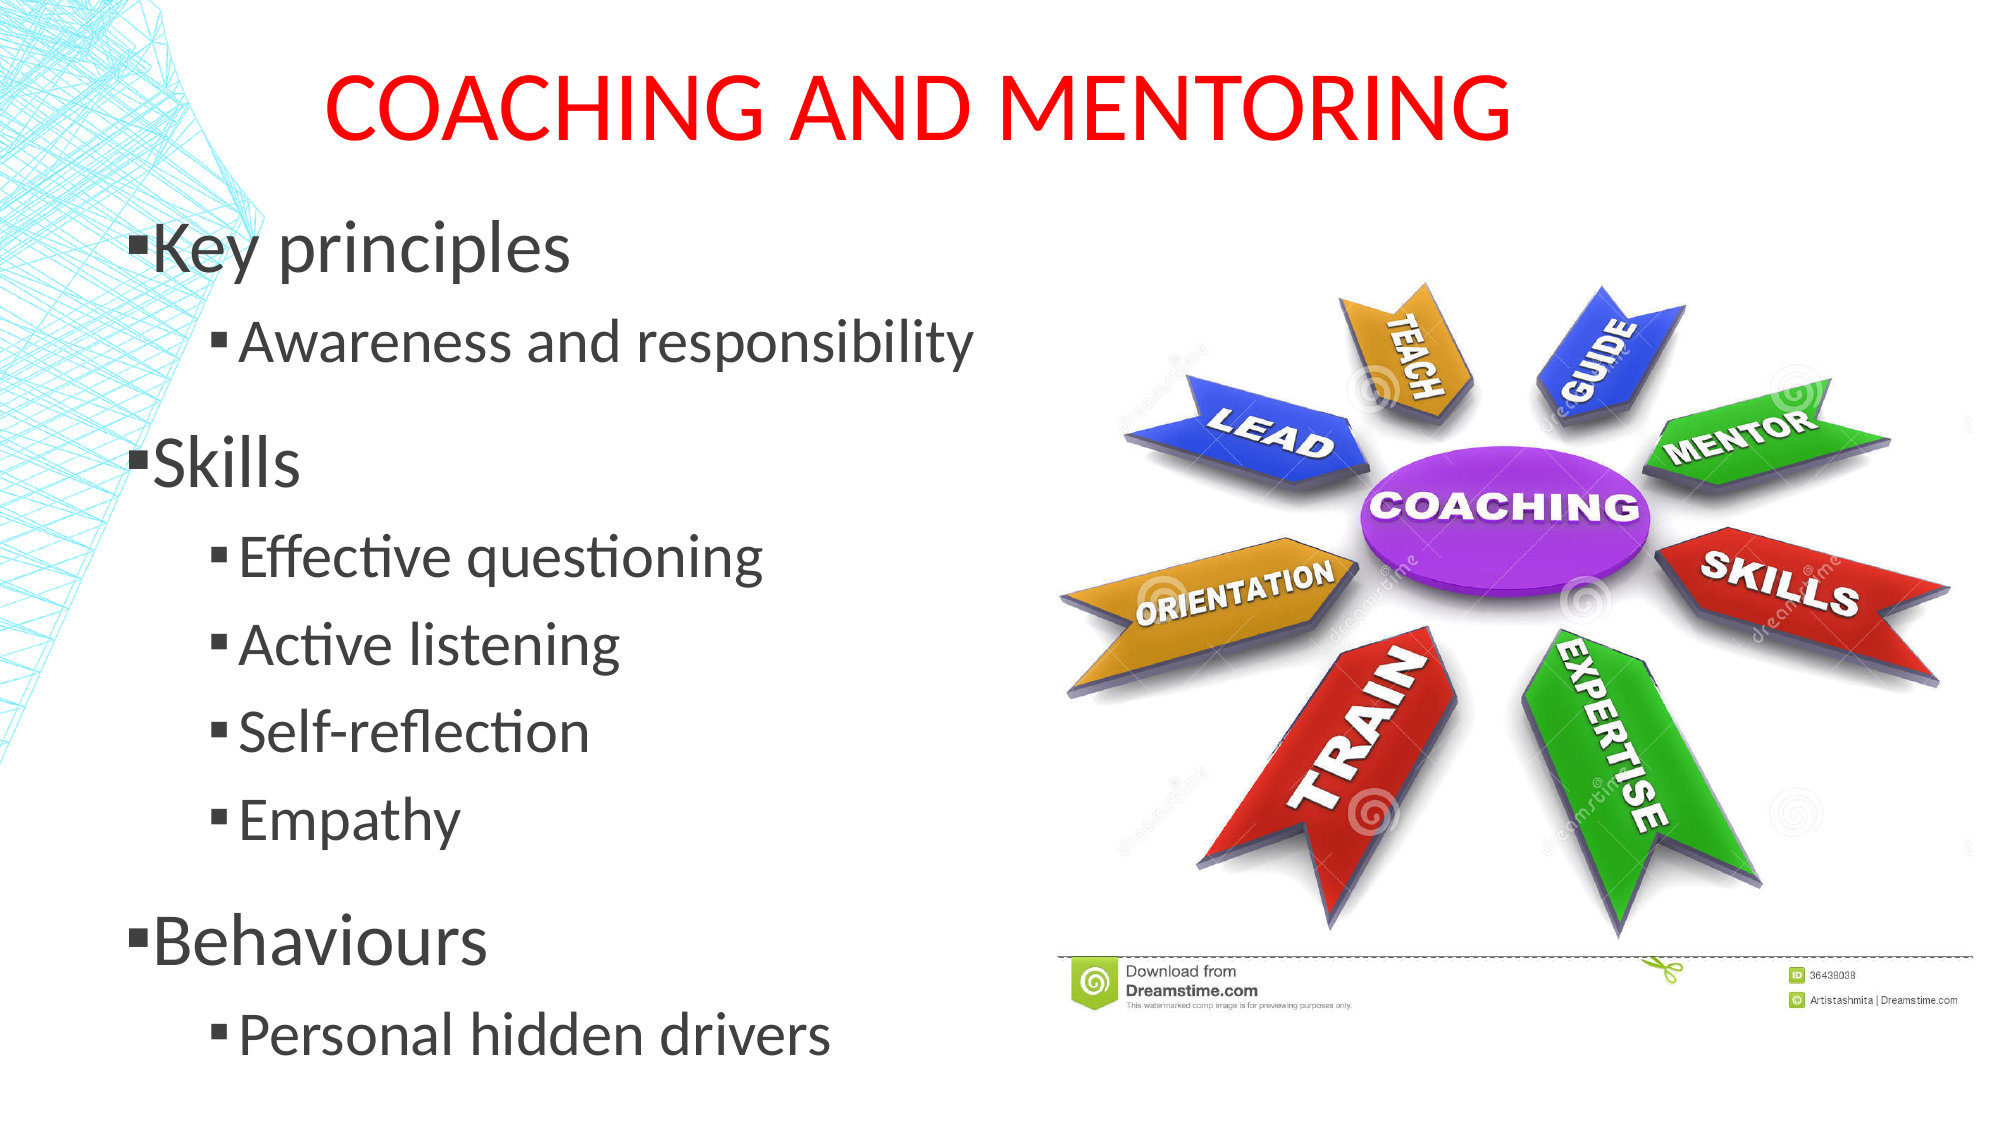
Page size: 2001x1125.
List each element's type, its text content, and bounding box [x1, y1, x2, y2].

title Coaching and Mentoring [309, 36, 1638, 169]
list Key principles Awareness and responsibility Skills Effective questioning Active listening Self-reflection Empathy Behaviours Personal hidden drivers [110, 190, 1935, 1048]
text_box [25, 0, 76, 27]
picture [0, 0, 2001, 1125]
